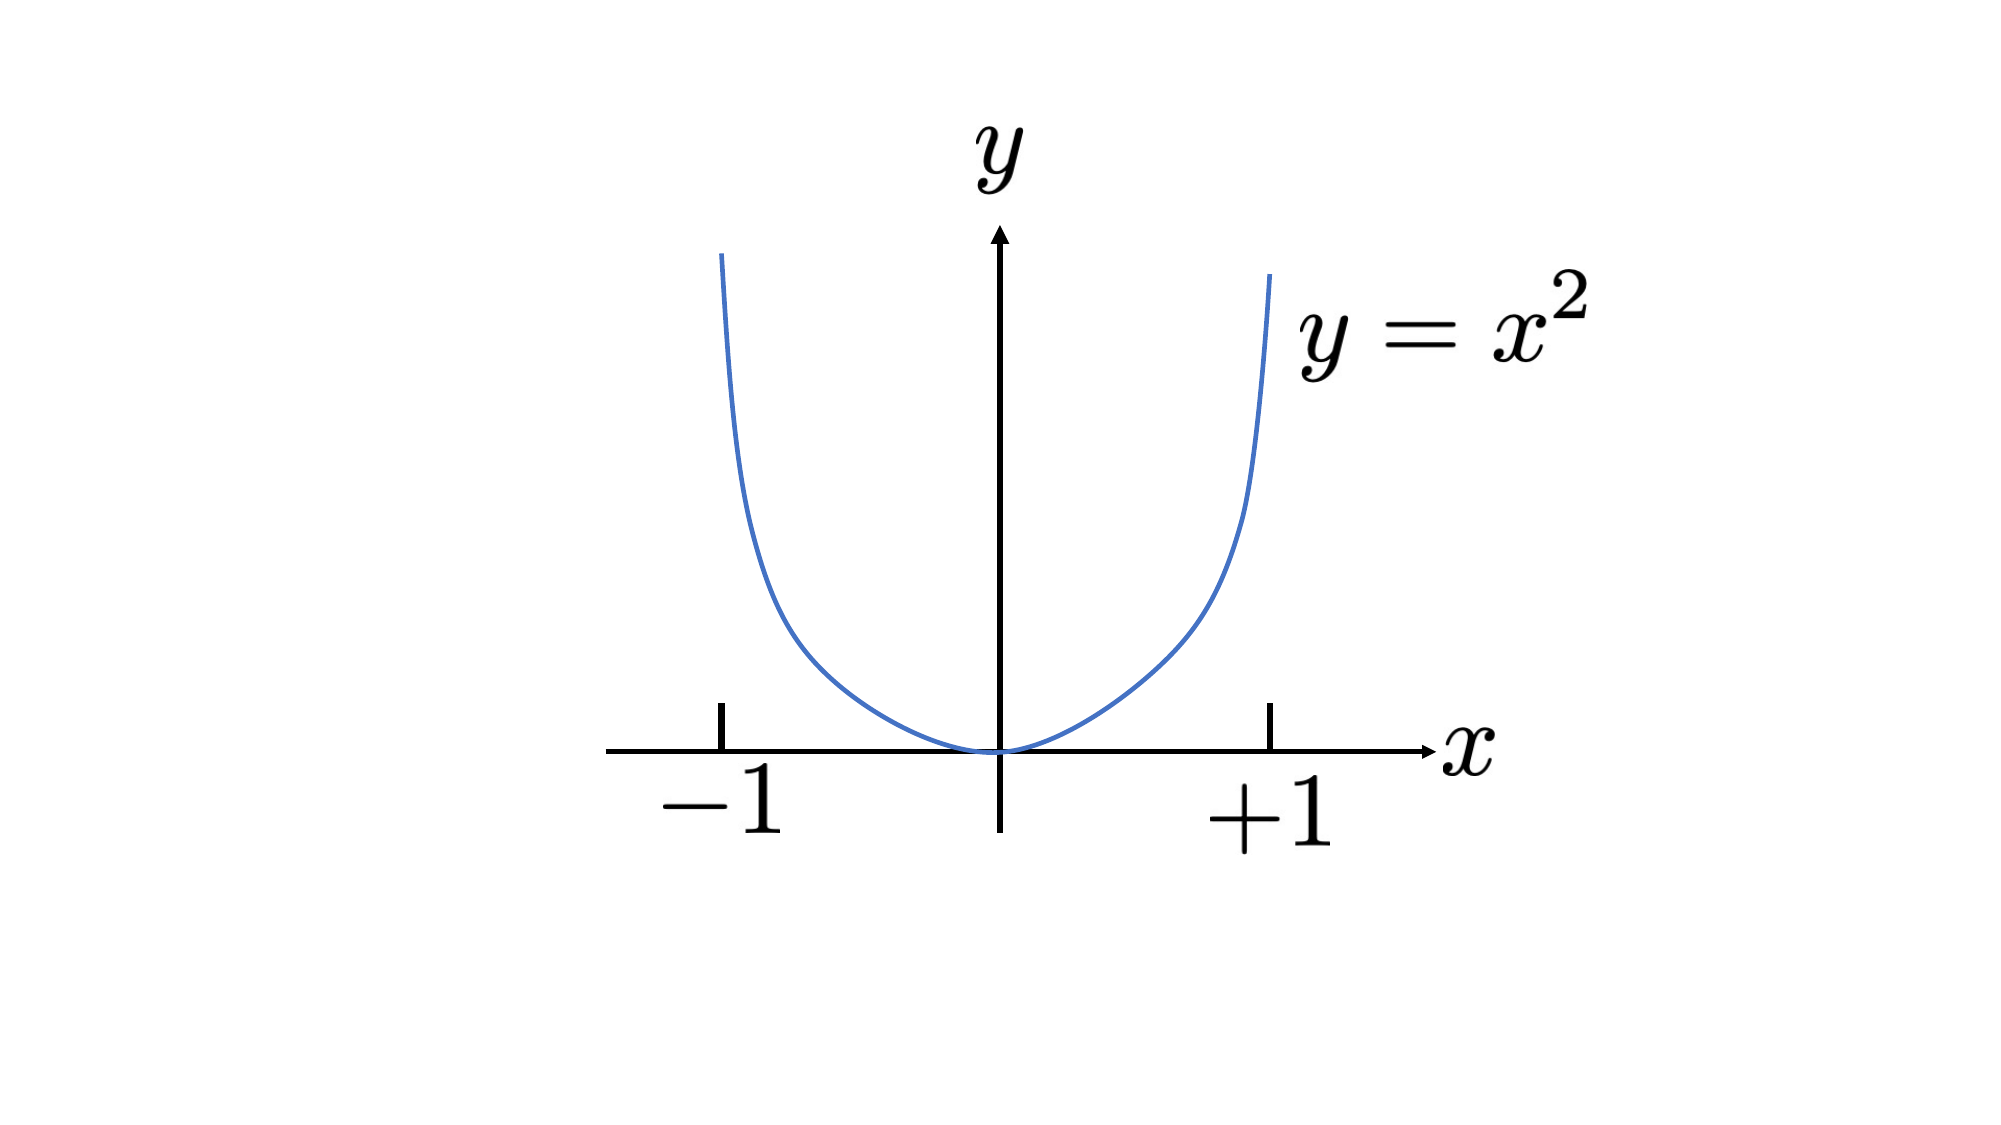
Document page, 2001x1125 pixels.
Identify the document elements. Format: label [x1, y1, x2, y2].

picture [1443, 727, 1496, 776]
picture [1300, 269, 1588, 383]
picture [1210, 775, 1330, 855]
picture [663, 763, 780, 833]
text_box [720, 253, 999, 751]
picture [976, 125, 1024, 195]
text_box [1001, 263, 1271, 751]
